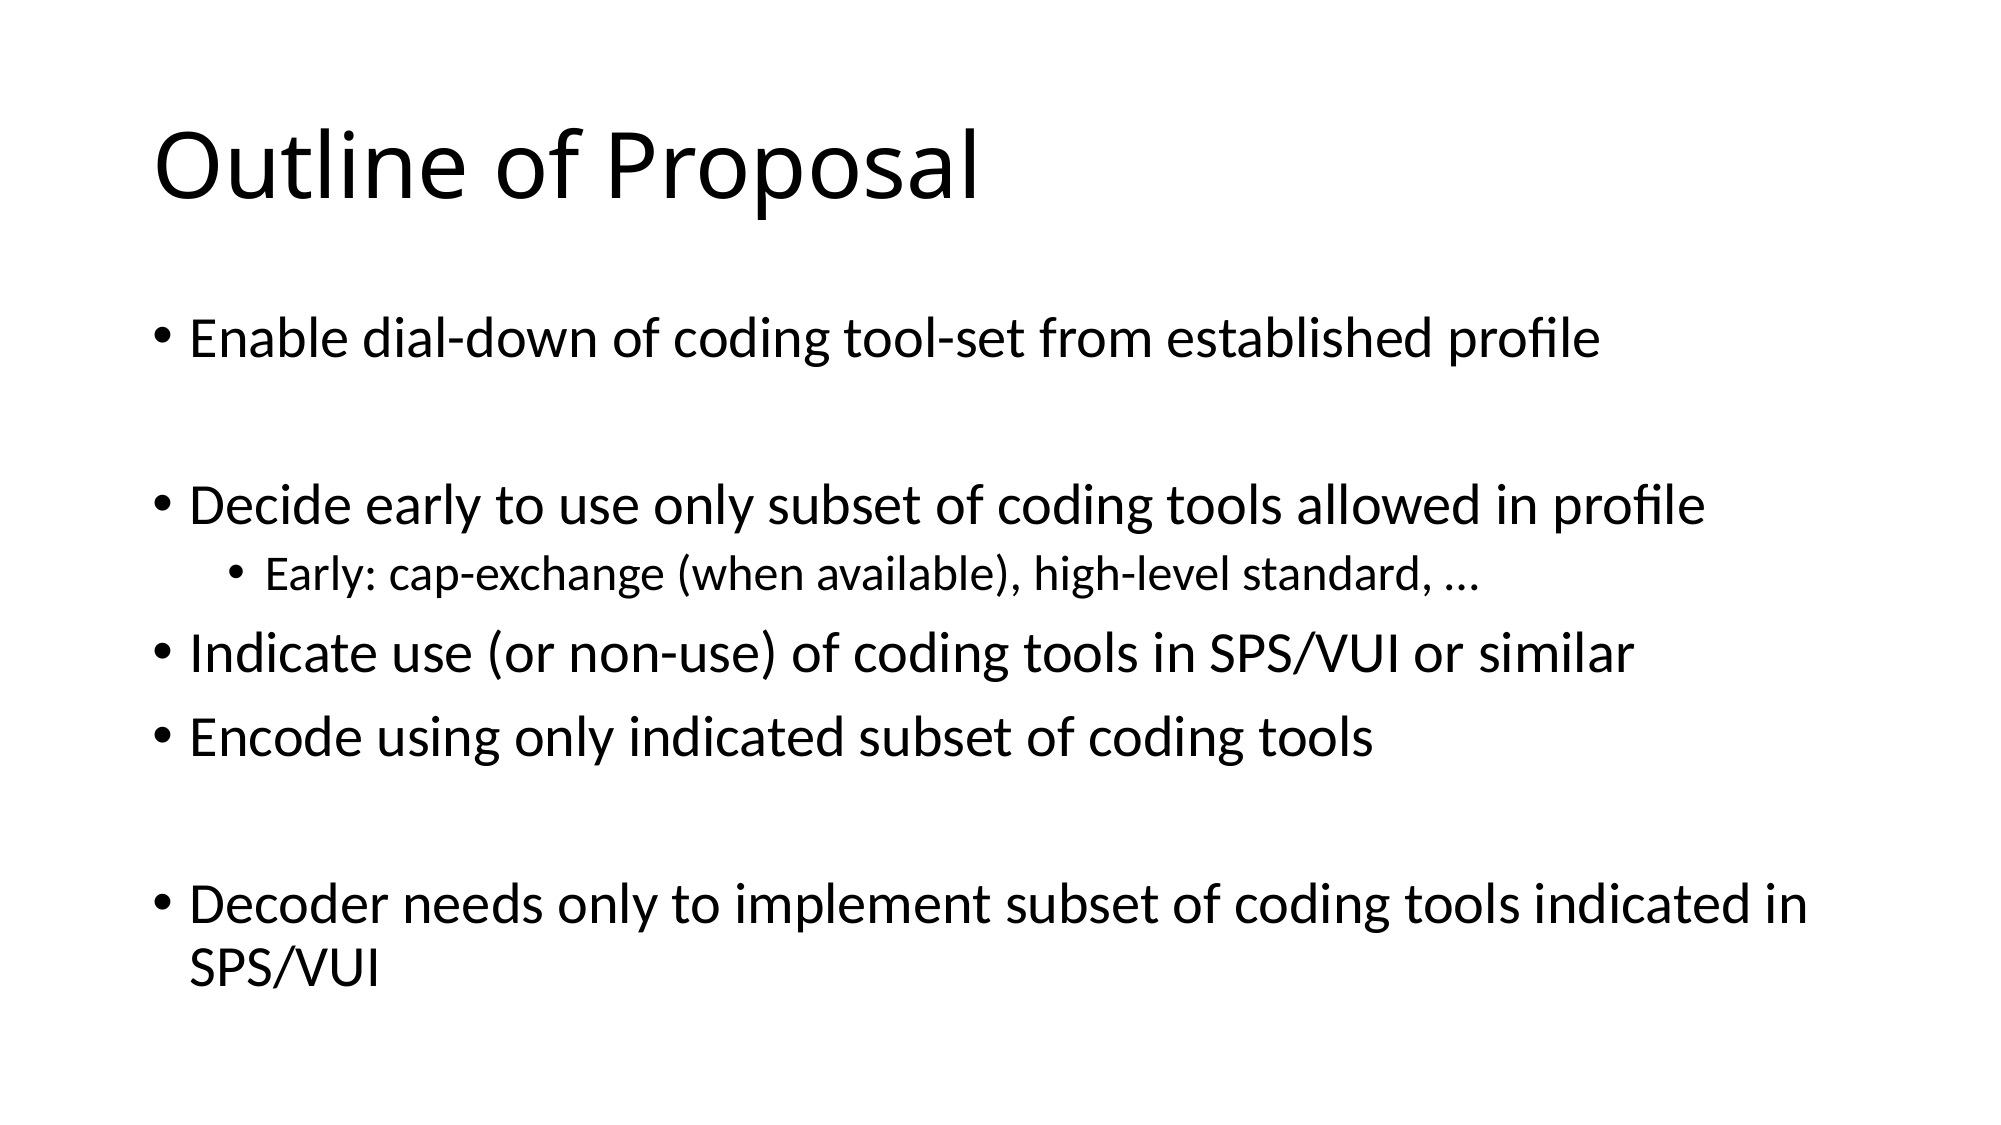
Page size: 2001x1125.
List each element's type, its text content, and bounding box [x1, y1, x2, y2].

list Enable dial-down of coding tool-set from established profile Decide early to use only subset of coding tools allowed in profile Early: cap-exchange (when available), high-level standard, … Indicate use (or non-use) of coding tools in SPS/VUI or similar Encode using only indicated subset of coding tools Decoder needs only to implement subset of coding tools indicated in SPS/VUI [137, 299, 1863, 1014]
title Outline of Proposal [137, 59, 1863, 278]
